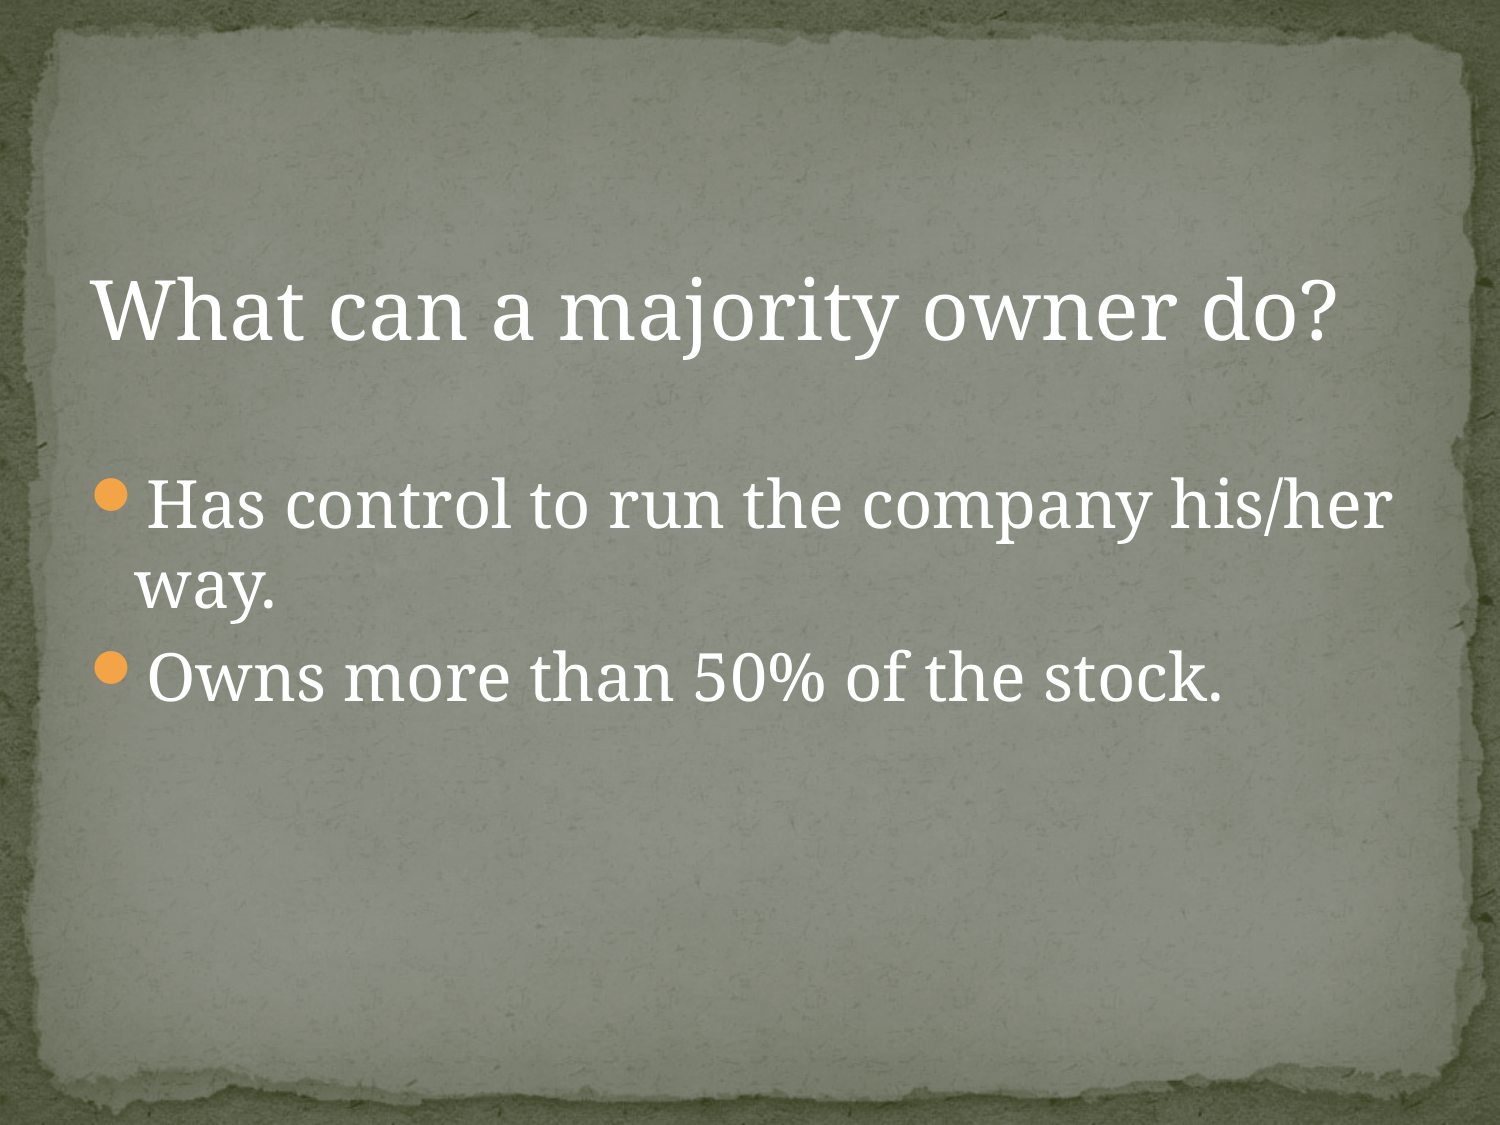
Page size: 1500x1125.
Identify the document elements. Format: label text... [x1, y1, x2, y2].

list What can a majority owner do? Has control to run the company his/her way. Owns more than 50% of the stock. [75, 249, 1425, 1000]
